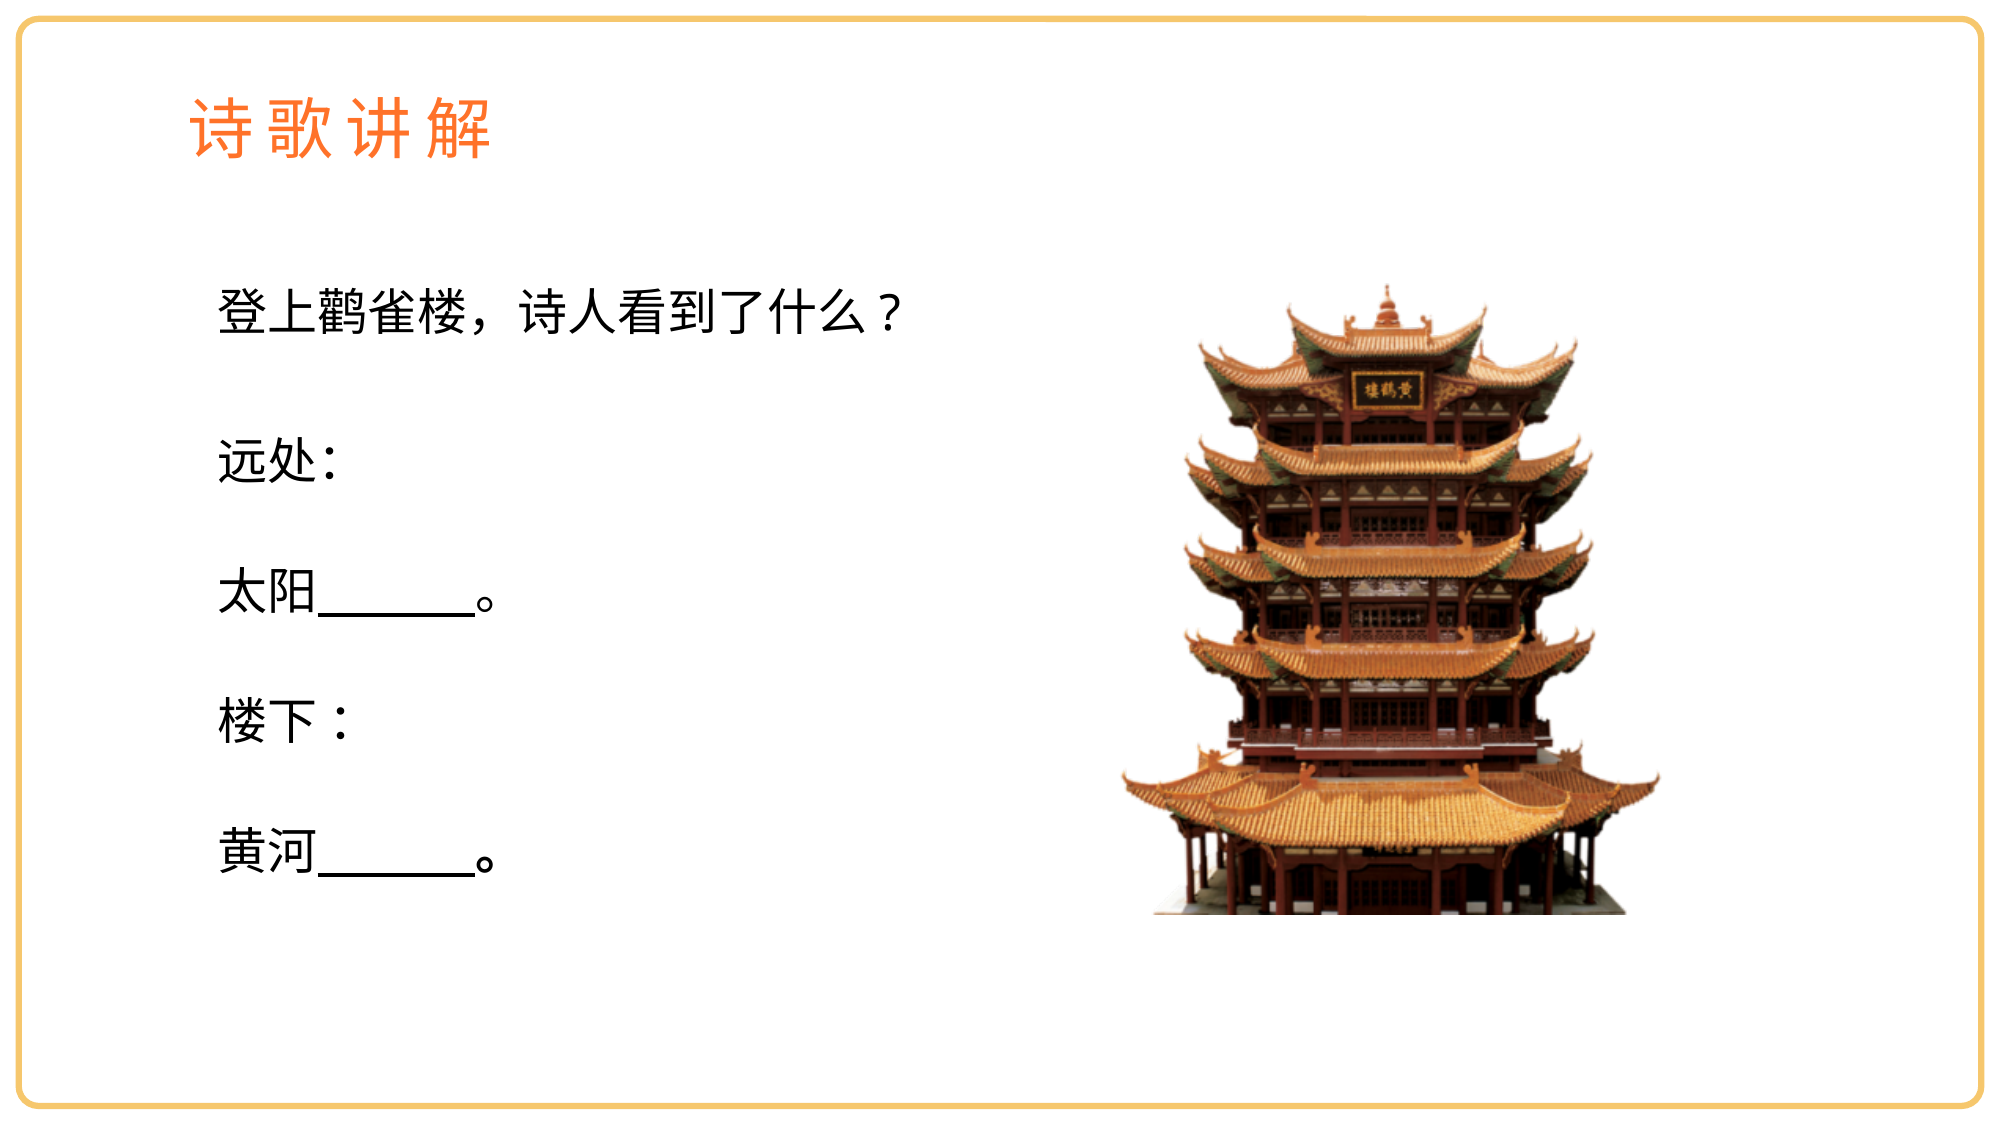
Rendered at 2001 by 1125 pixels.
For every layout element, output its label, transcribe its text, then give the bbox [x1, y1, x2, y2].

picture [1089, 245, 1696, 915]
text_box 登上鹳雀楼，诗人看到了什么? [202, 279, 888, 362]
text_box 远处： 太阳 。 楼下 ： 黄河 。 [202, 362, 888, 888]
text_box 诗歌讲解 [187, 87, 493, 168]
